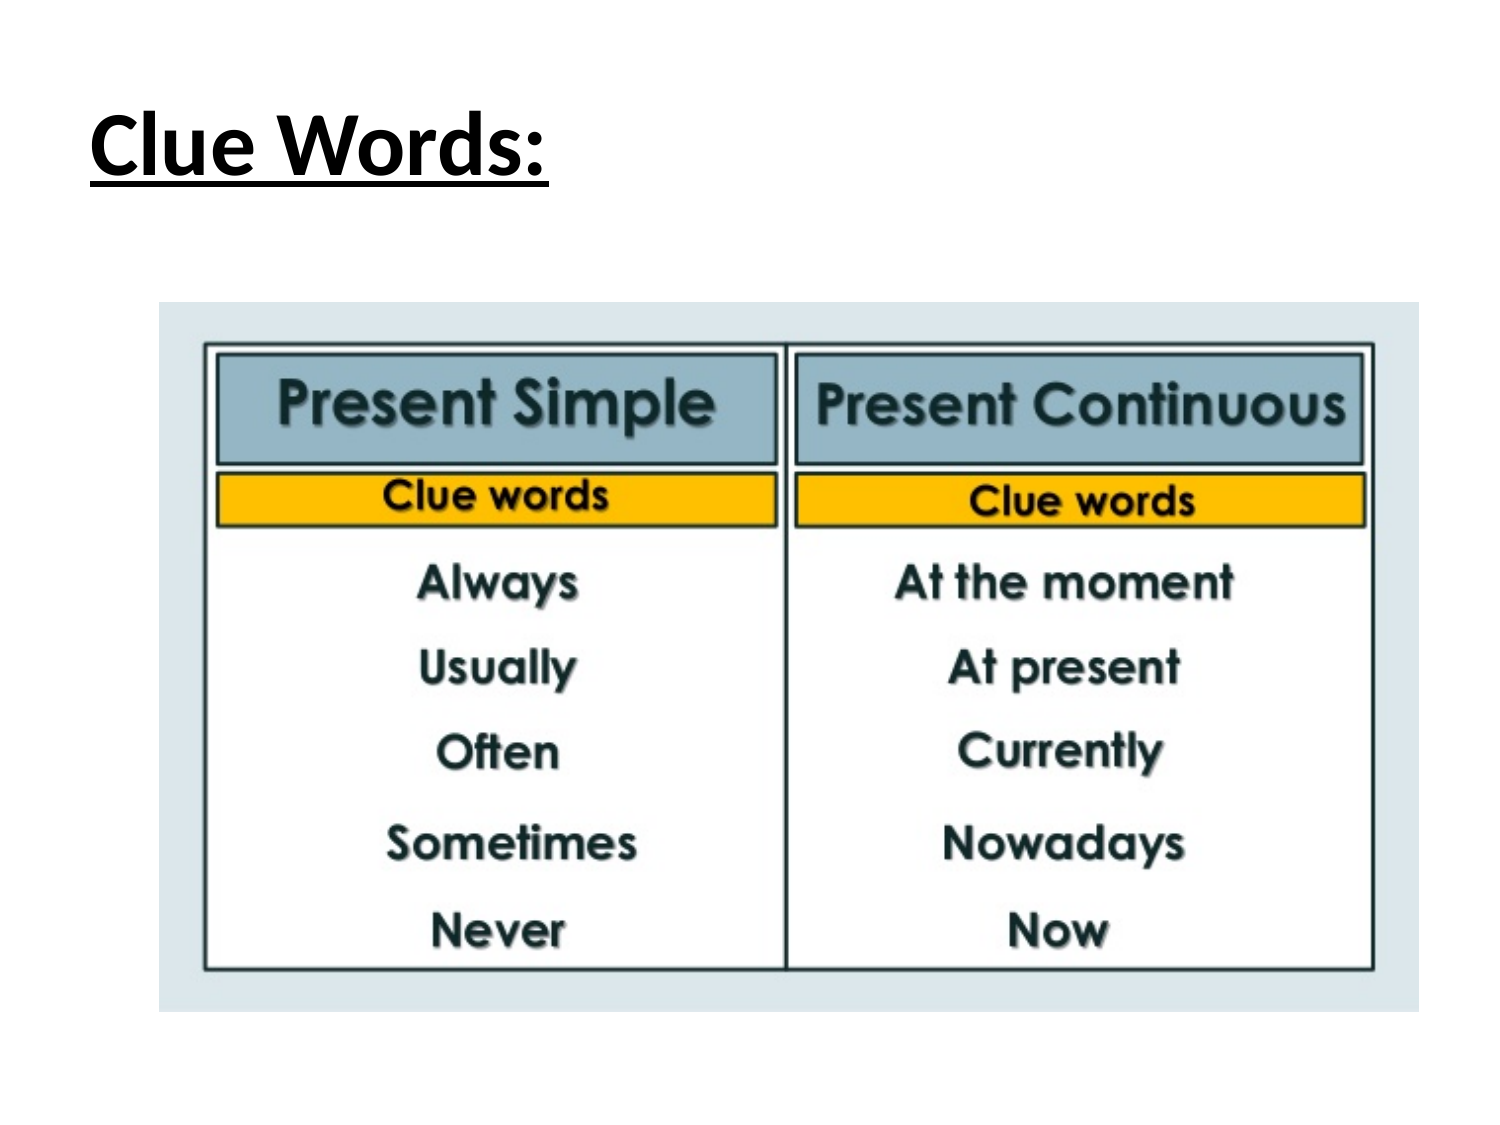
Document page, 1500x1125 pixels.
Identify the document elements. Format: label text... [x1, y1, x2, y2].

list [159, 302, 1420, 1012]
title Clue Words: [75, 45, 1425, 233]
